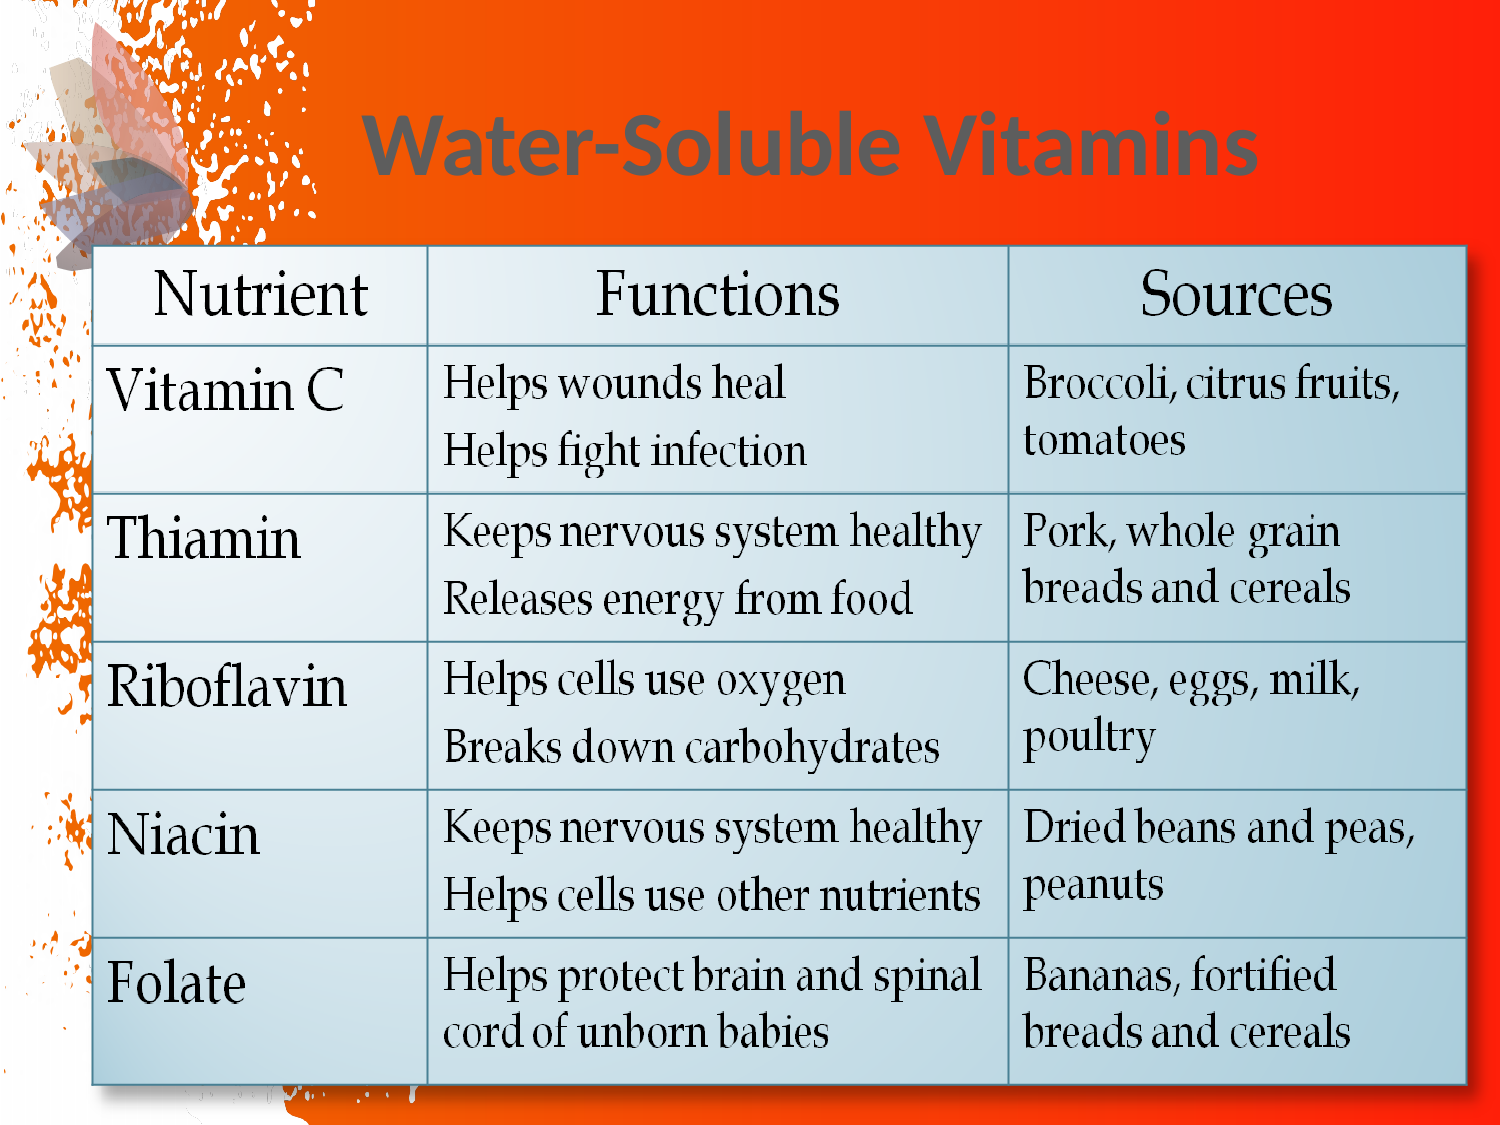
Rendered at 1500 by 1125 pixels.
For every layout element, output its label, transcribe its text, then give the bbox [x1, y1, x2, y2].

picture [0, 0, 425, 1125]
title Water-Soluble Vitamins [197, 45, 1425, 230]
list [74, 232, 1500, 1125]
